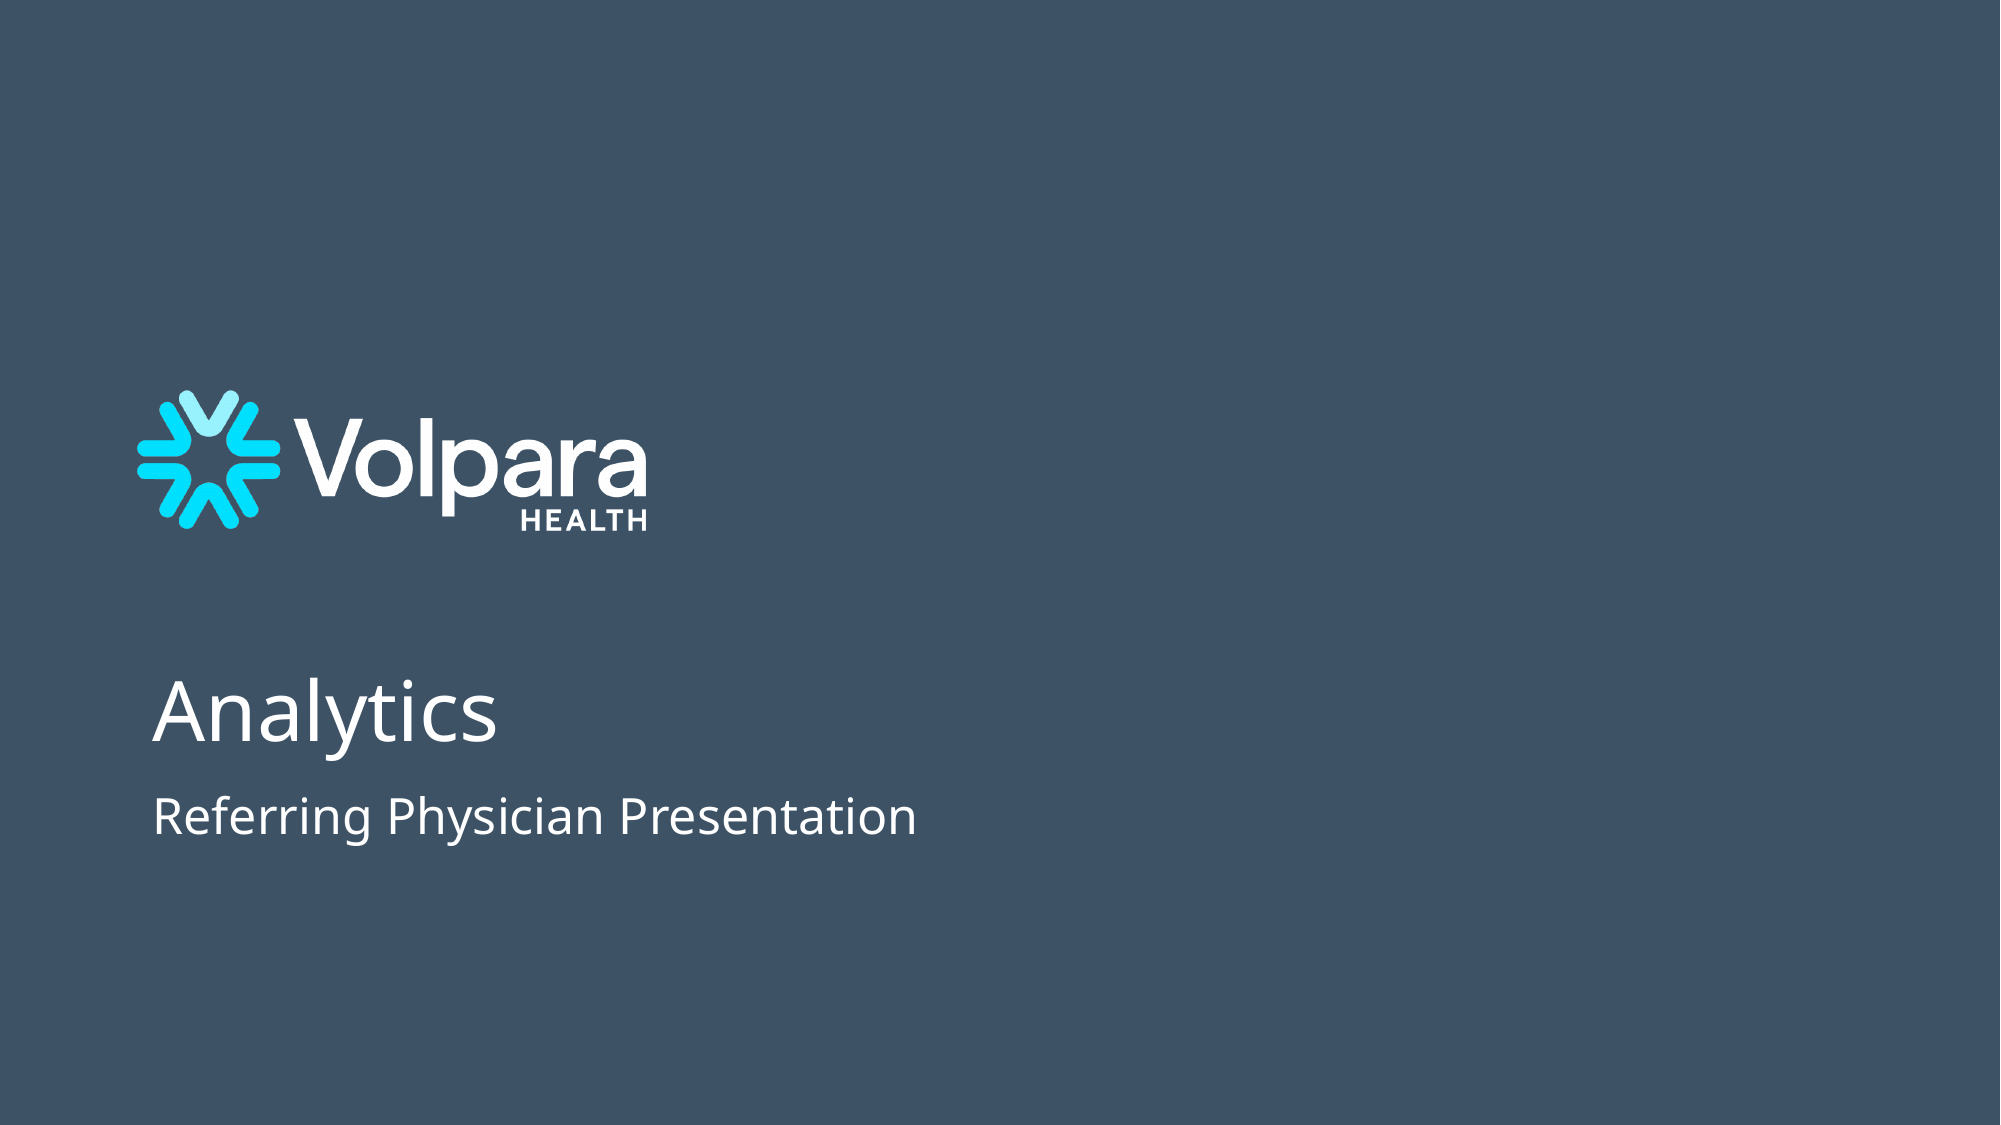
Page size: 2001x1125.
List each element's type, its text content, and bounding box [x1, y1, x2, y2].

picture [137, 390, 646, 531]
subtitle Referring Physician Presentation [137, 784, 1638, 940]
title Analytics [137, 547, 1638, 767]
